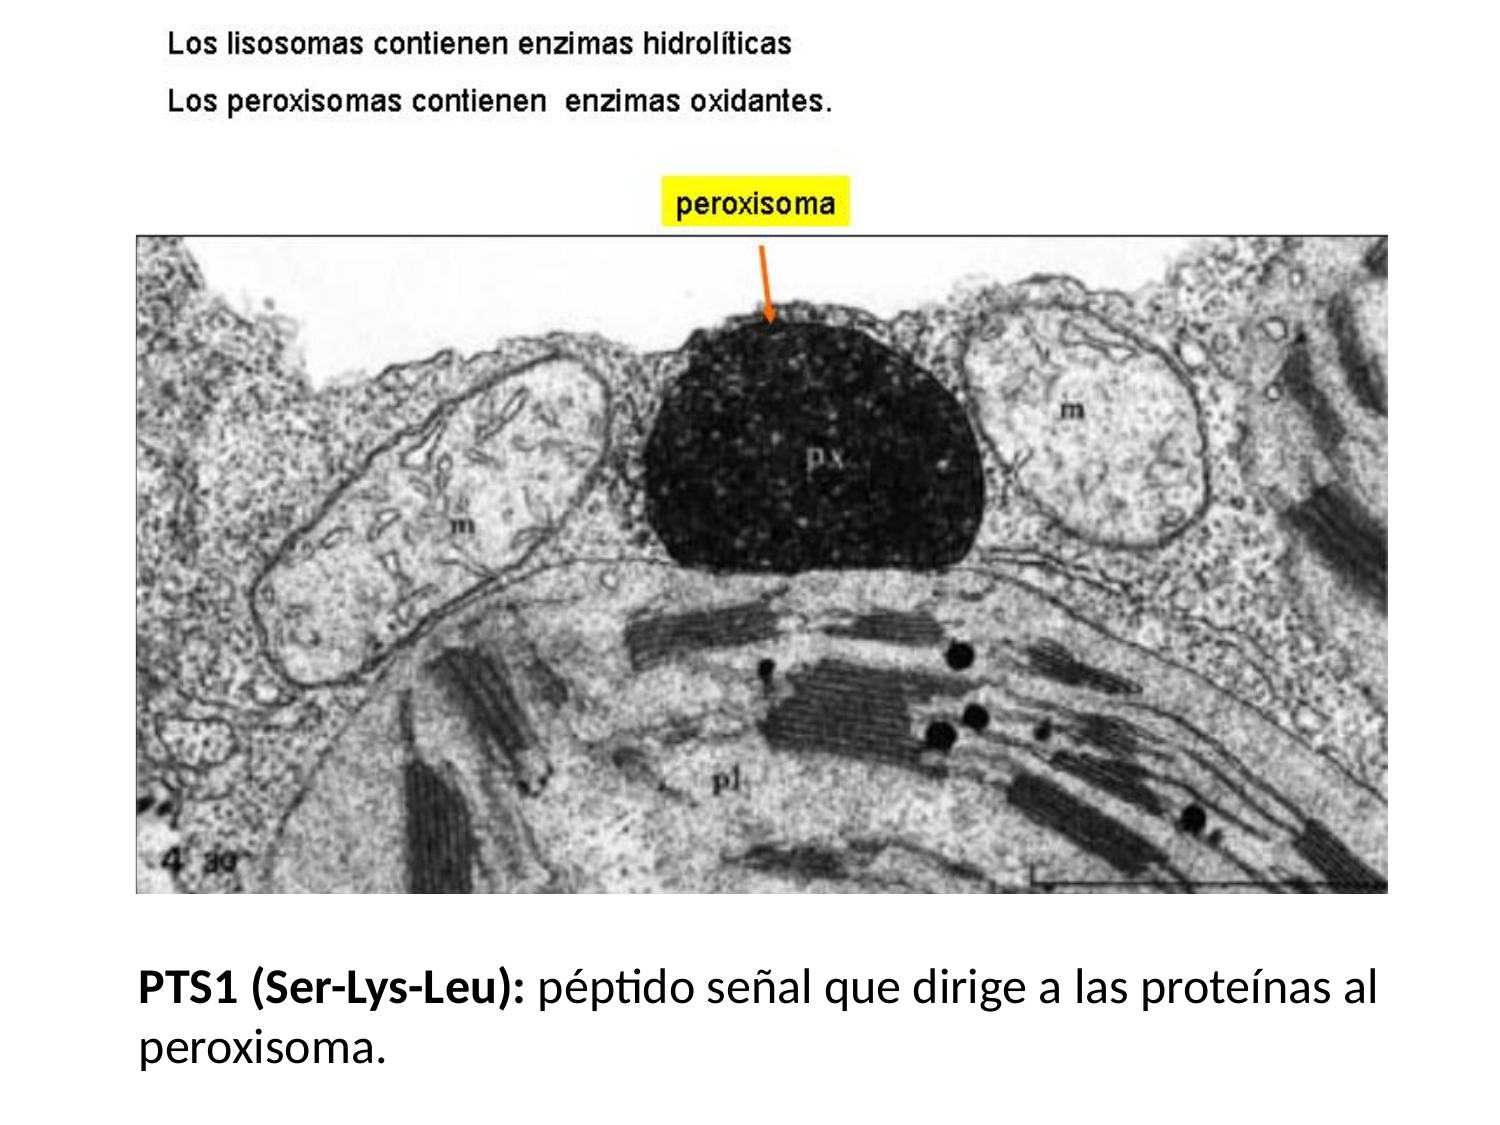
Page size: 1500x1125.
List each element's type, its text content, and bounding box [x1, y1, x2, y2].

picture [135, 18, 1389, 894]
text_box PTS1 (Ser-Lys-Leu): péptido señal que dirige a las proteínas al peroxisoma. [124, 945, 1500, 1081]
